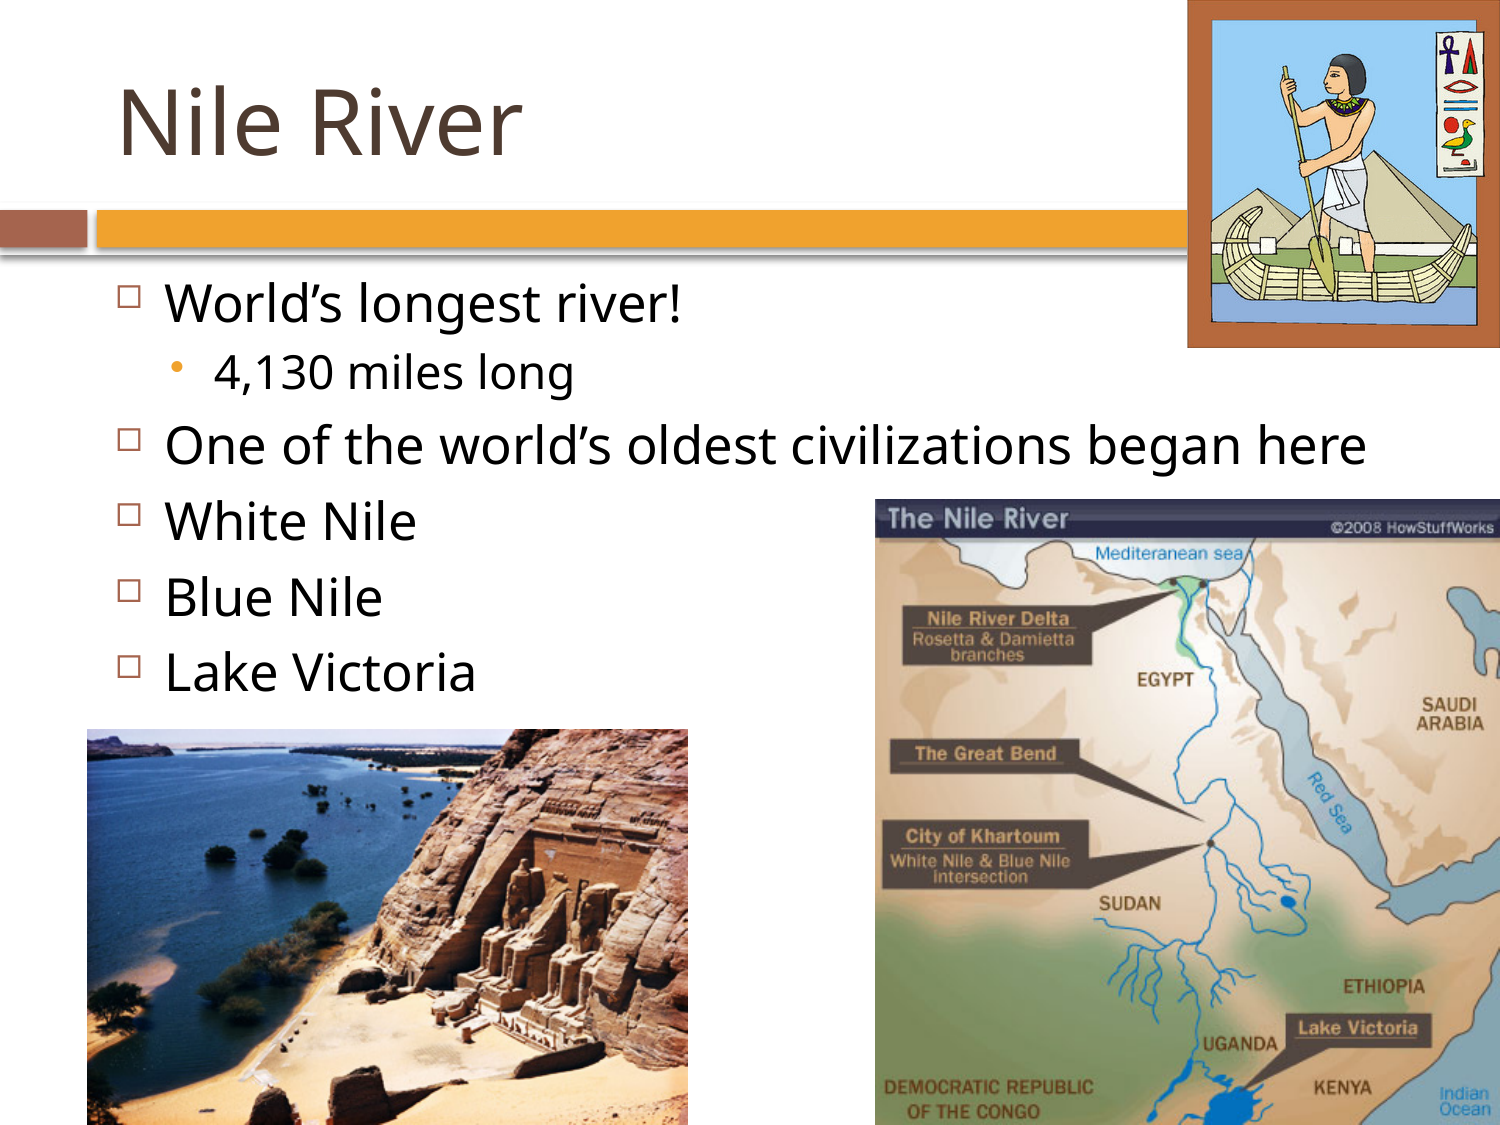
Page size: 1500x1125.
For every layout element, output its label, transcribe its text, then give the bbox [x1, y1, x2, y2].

title Nile River [100, 37, 1181, 200]
picture [874, 499, 1500, 1125]
picture [87, 729, 688, 1125]
picture [1187, 0, 1500, 348]
list World’s longest river! 4,130 miles long One of the world’s oldest civilizations began here White Nile Blue Nile Lake Victoria [100, 262, 1500, 713]
